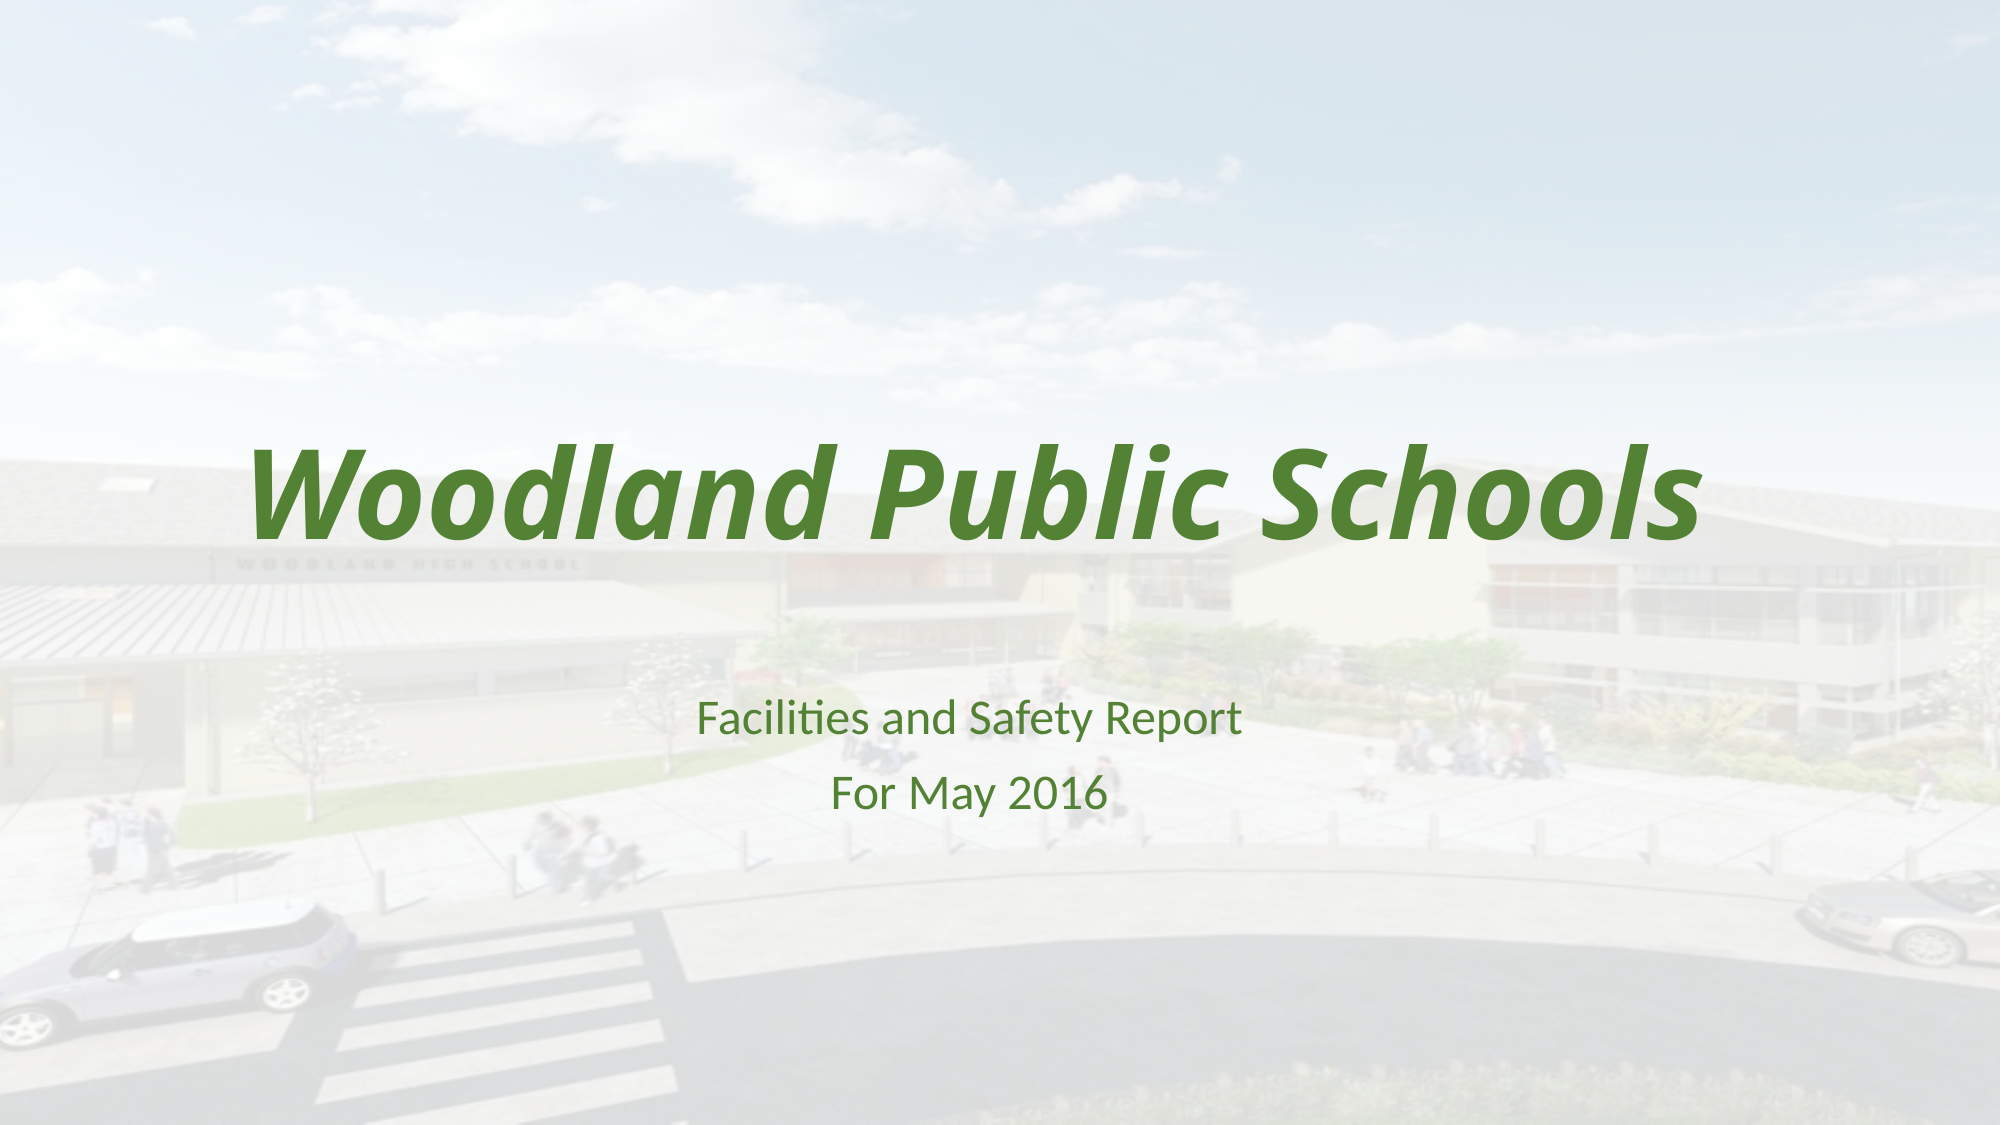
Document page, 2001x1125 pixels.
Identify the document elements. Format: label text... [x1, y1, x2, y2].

title Woodland Public Schools [200, 184, 1750, 575]
subtitle Facilities and Safety Report For May 2016 [225, 683, 1726, 956]
